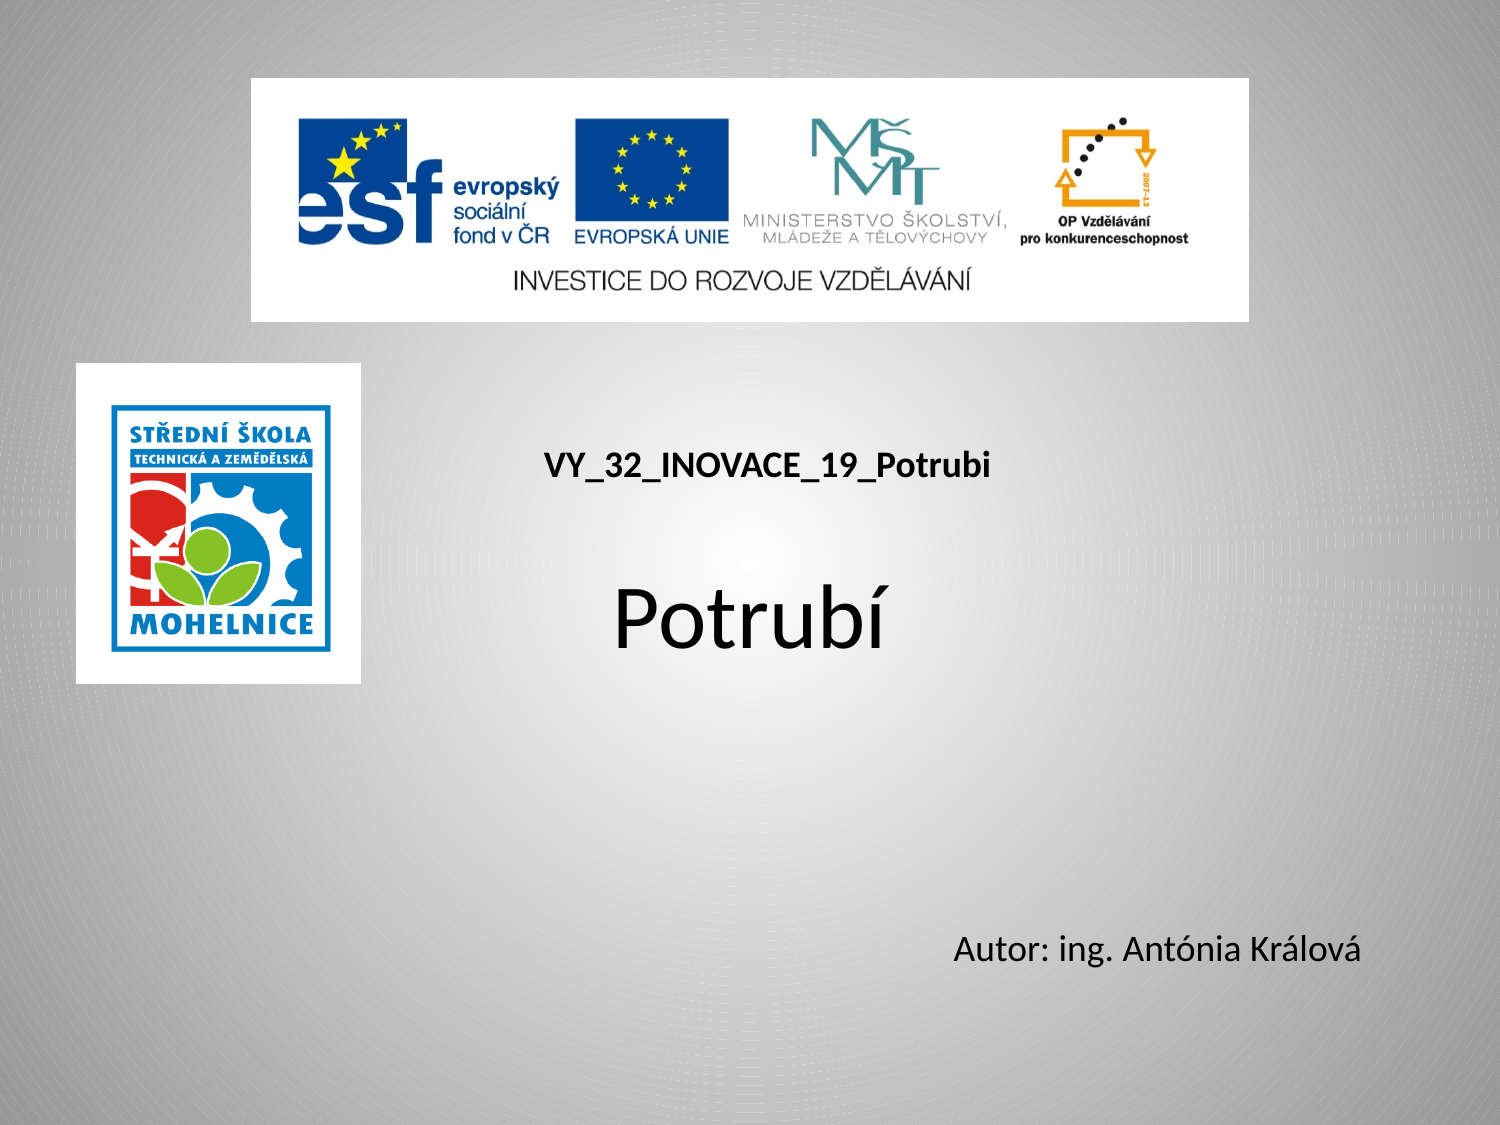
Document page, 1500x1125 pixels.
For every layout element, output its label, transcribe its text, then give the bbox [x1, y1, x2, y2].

picture [76, 363, 361, 684]
title Potrubí [112, 503, 1388, 721]
picture [250, 77, 1250, 322]
text_box VY_32_INOVACE_19_Potrubi [365, 432, 1176, 493]
text_box Autor: ing. Antónia Králová [939, 916, 1436, 977]
